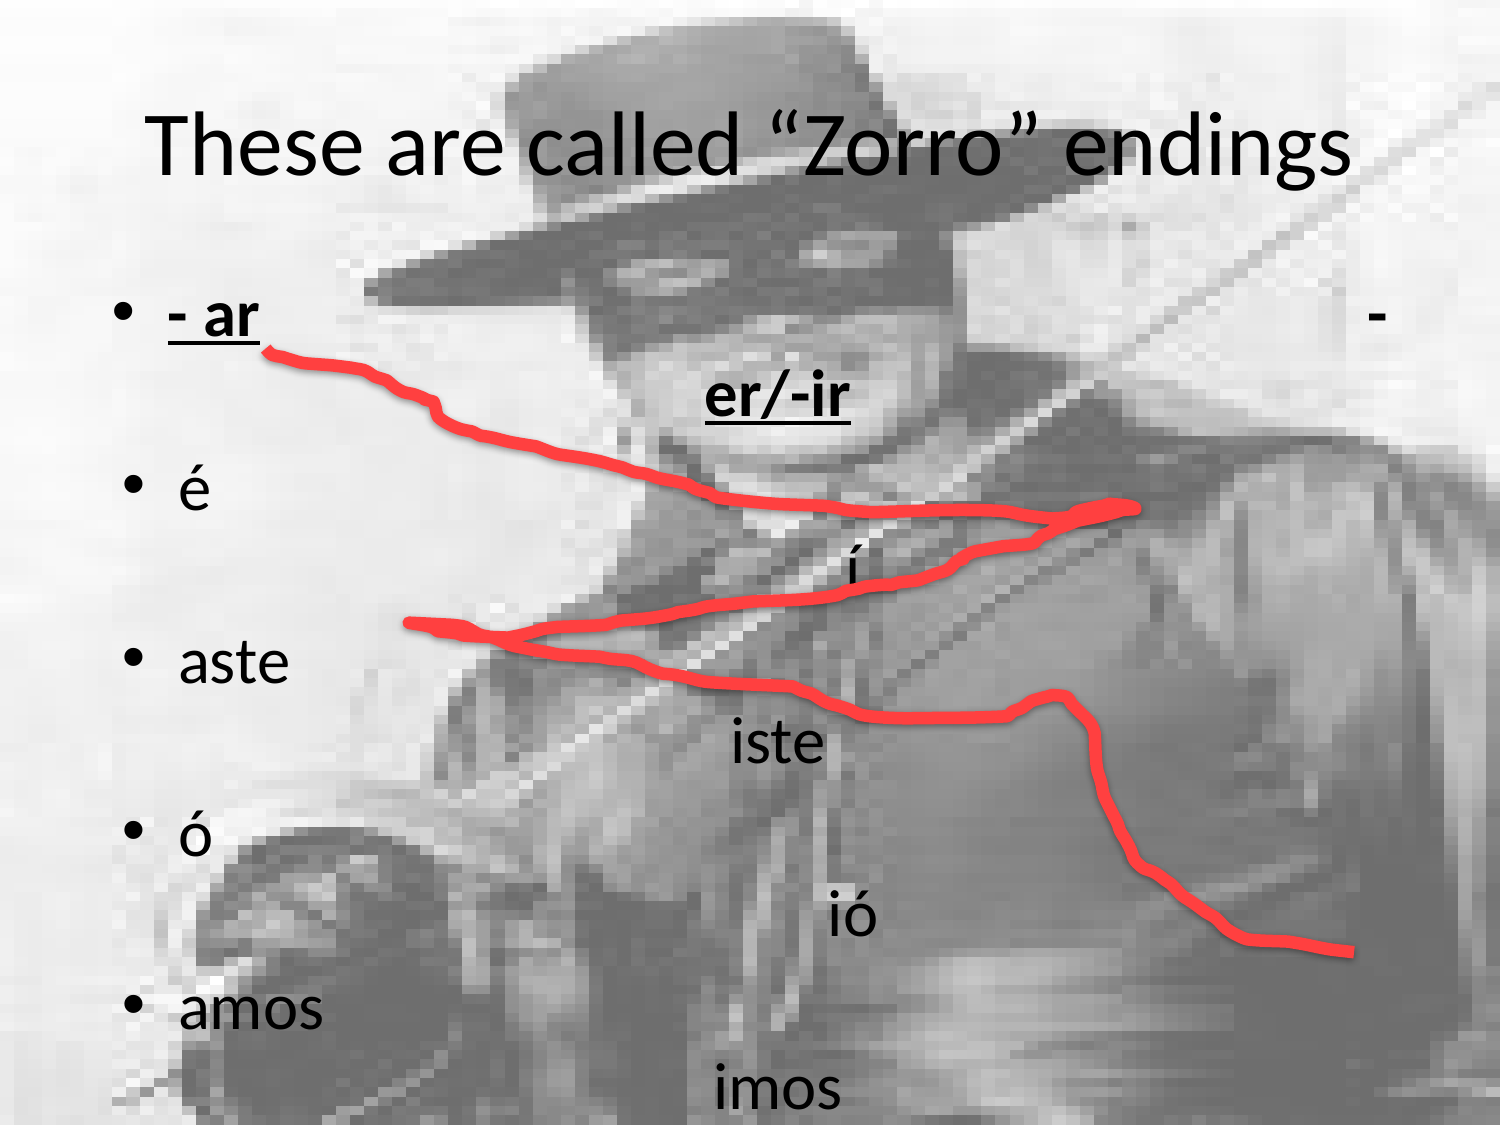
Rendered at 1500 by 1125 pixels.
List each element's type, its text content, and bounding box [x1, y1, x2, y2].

text_box [264, 347, 1355, 955]
list - ar -er/-ir é í aste iste ó ió amos imos asteis isteis aron ieron [75, 262, 1425, 1005]
title These are called “Zorro” endings [75, 45, 1425, 233]
